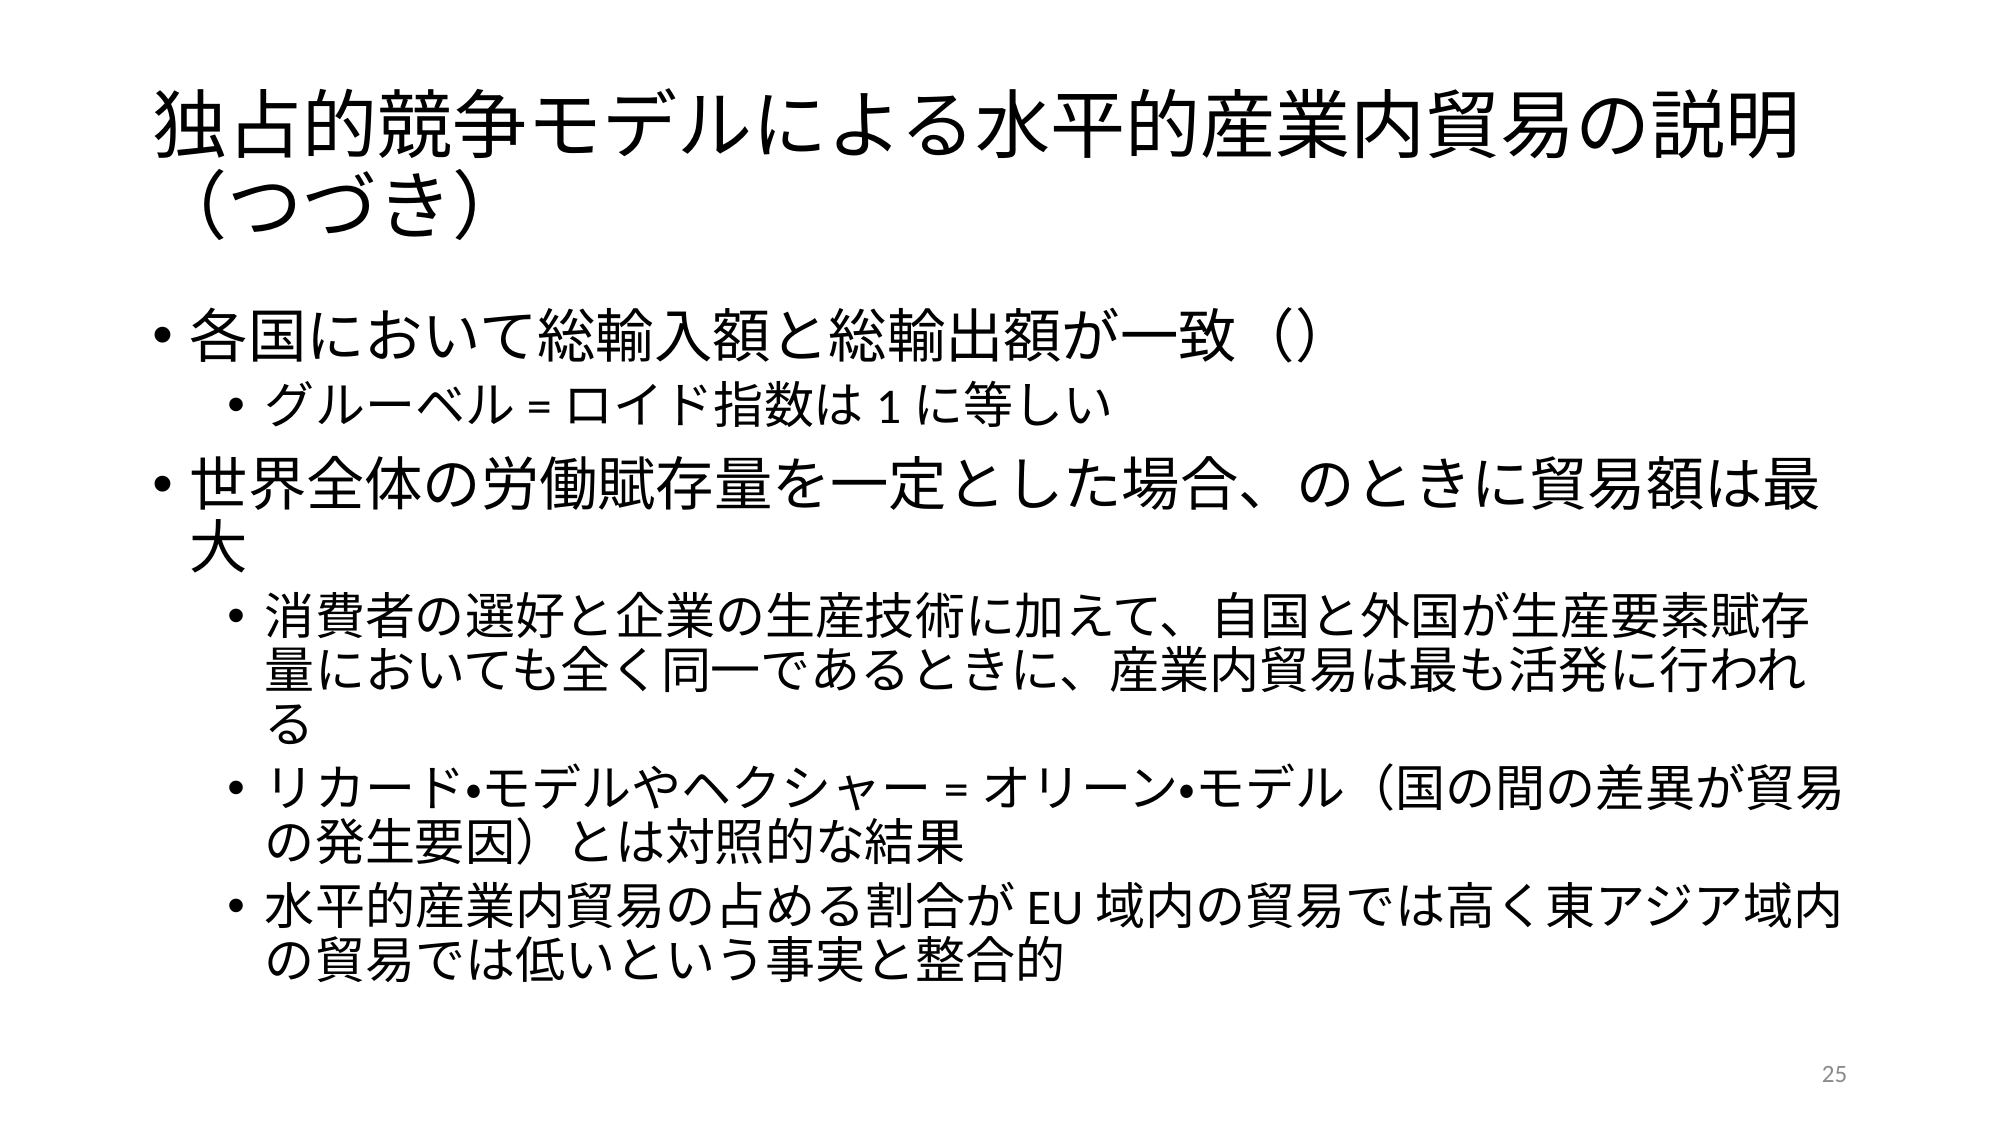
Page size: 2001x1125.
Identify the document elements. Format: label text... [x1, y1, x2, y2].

title 独占的競争モデルによる水平的産業内貿易の説明（つづき） [137, 59, 1863, 278]
slide_number 25 [1412, 1042, 1863, 1103]
